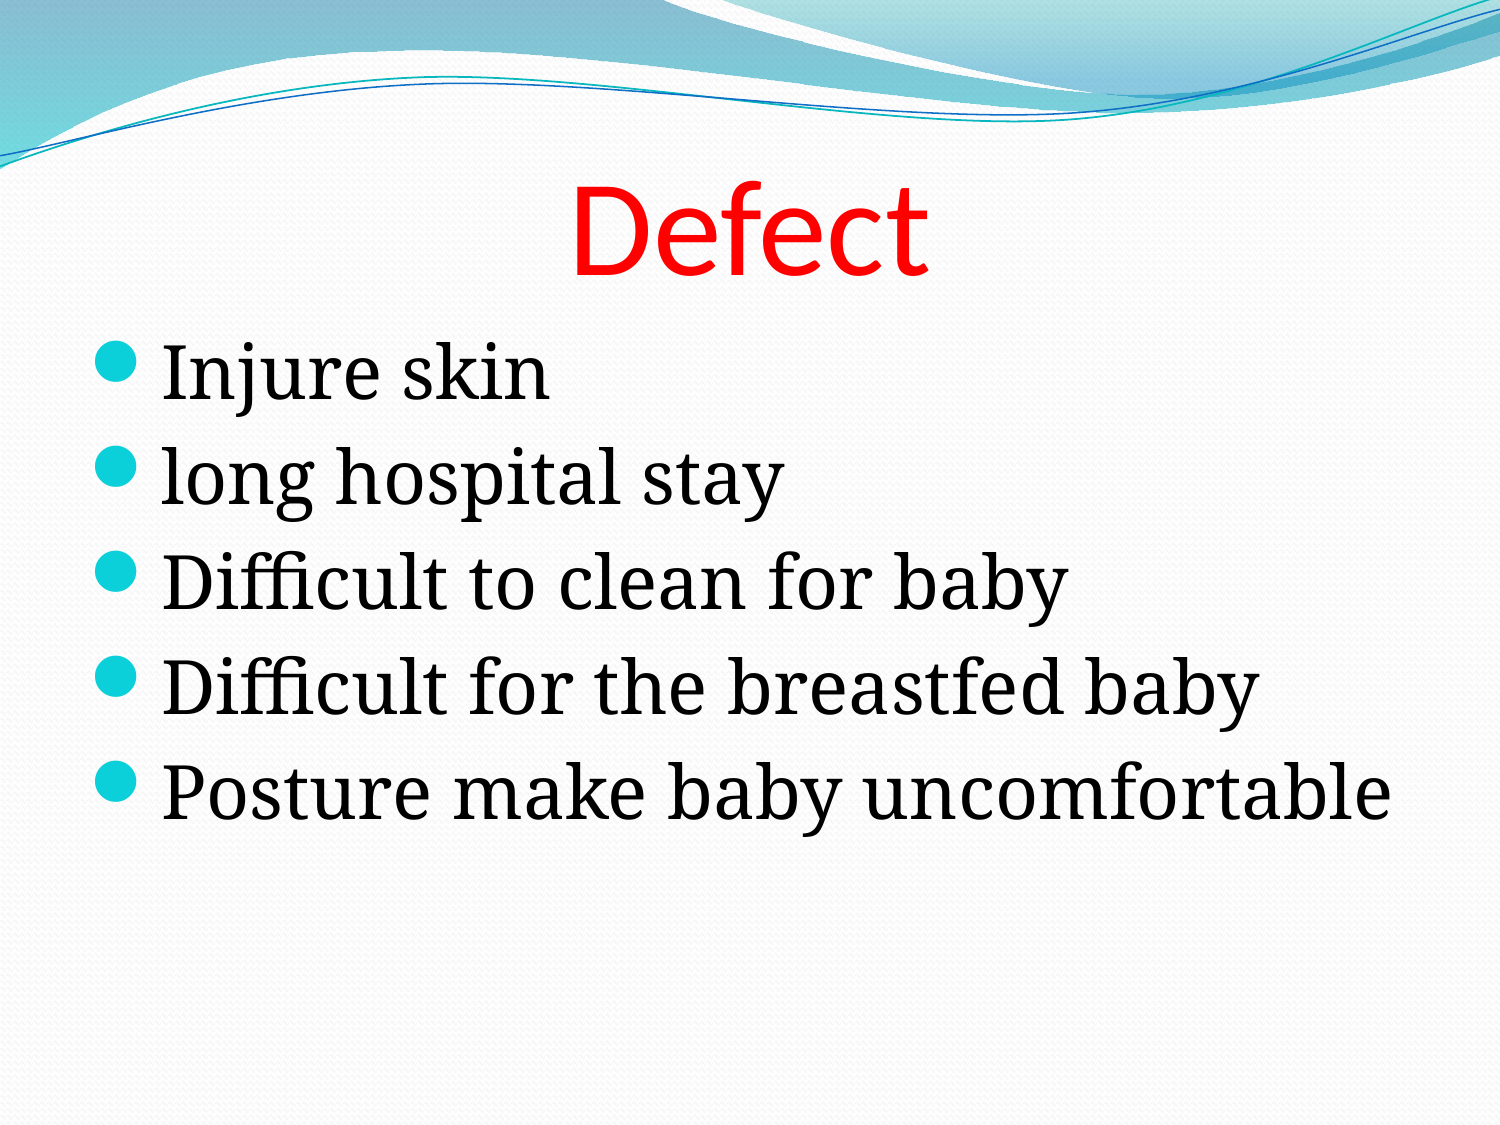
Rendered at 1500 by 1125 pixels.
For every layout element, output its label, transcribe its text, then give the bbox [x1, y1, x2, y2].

list Injure skin long hospital stay Difficult to clean for baby Difficult for the breastfed baby Posture make baby uncomfortable [75, 317, 1425, 1038]
title Defect [75, 115, 1425, 303]
